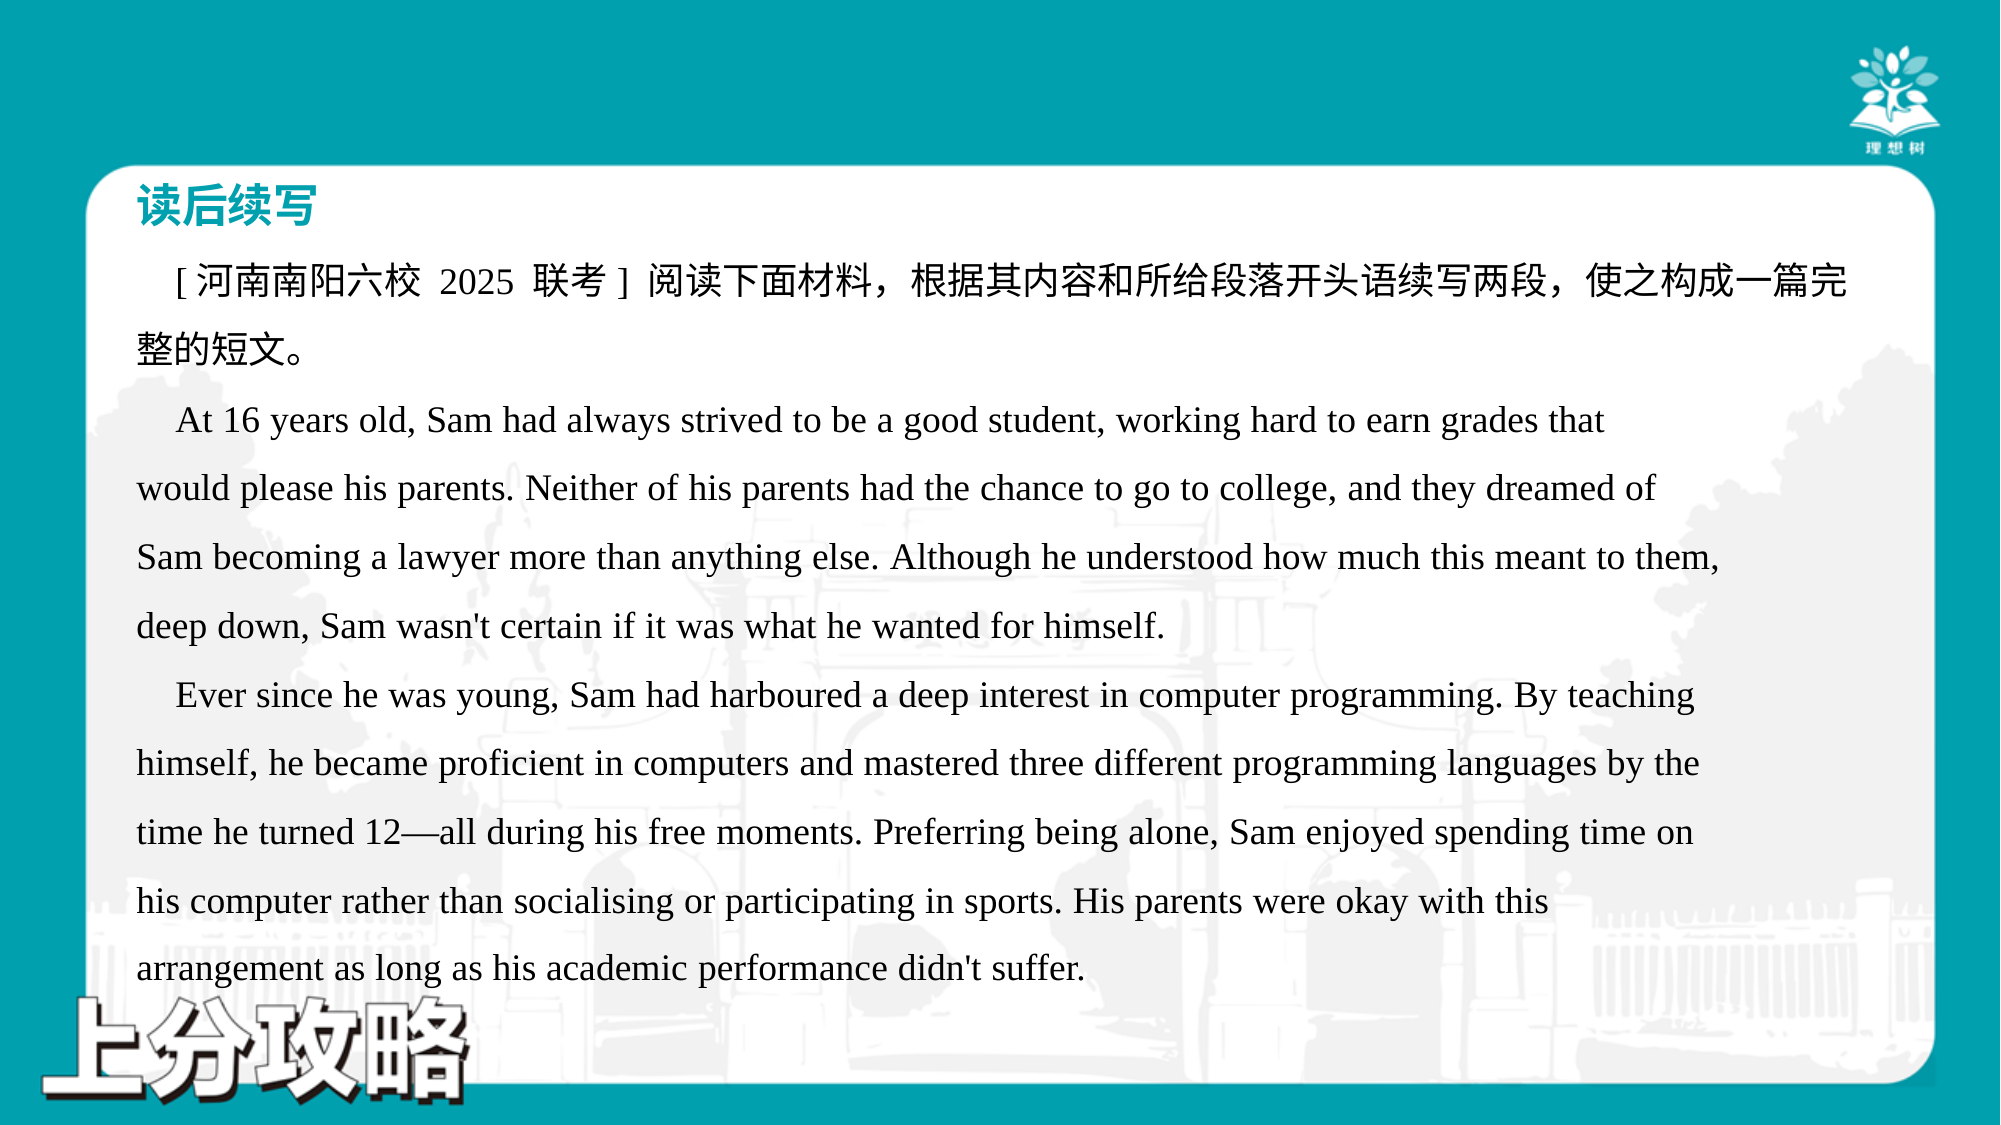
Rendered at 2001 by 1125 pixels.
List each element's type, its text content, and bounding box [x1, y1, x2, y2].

picture [0, 0, 2000, 1125]
text_box 读后续写 [136, 176, 1865, 232]
text_box [河南南阳六校 2025 联考] 阅读下面材料，根据其内容和所给段落开头语续写两段，使之构成一篇完 整的短文。 At 16 years old, Sam had always strived to be a good student, working hard to earn grades that would please his parents. Neither of his parents had the chance to go to college, and they dreamed of Sam becoming a lawyer more than anything else. Although he understood how much this meant to them, deep down, Sam wasn't certain if it was what he wanted for himself. Ever since he was young, Sam had harboured a deep interest in computer programming. By teaching himself, he became proficient in computers and mastered three different programming languages by the time he turned 12—all during his free moments. Preferring being alone, Sam enjoyed spending time on his computer rather than socialising or participating in sports. His parents were okay with this arrangement as long as his academic performance didn't suffer.#1.2 [136, 233, 1865, 911]
